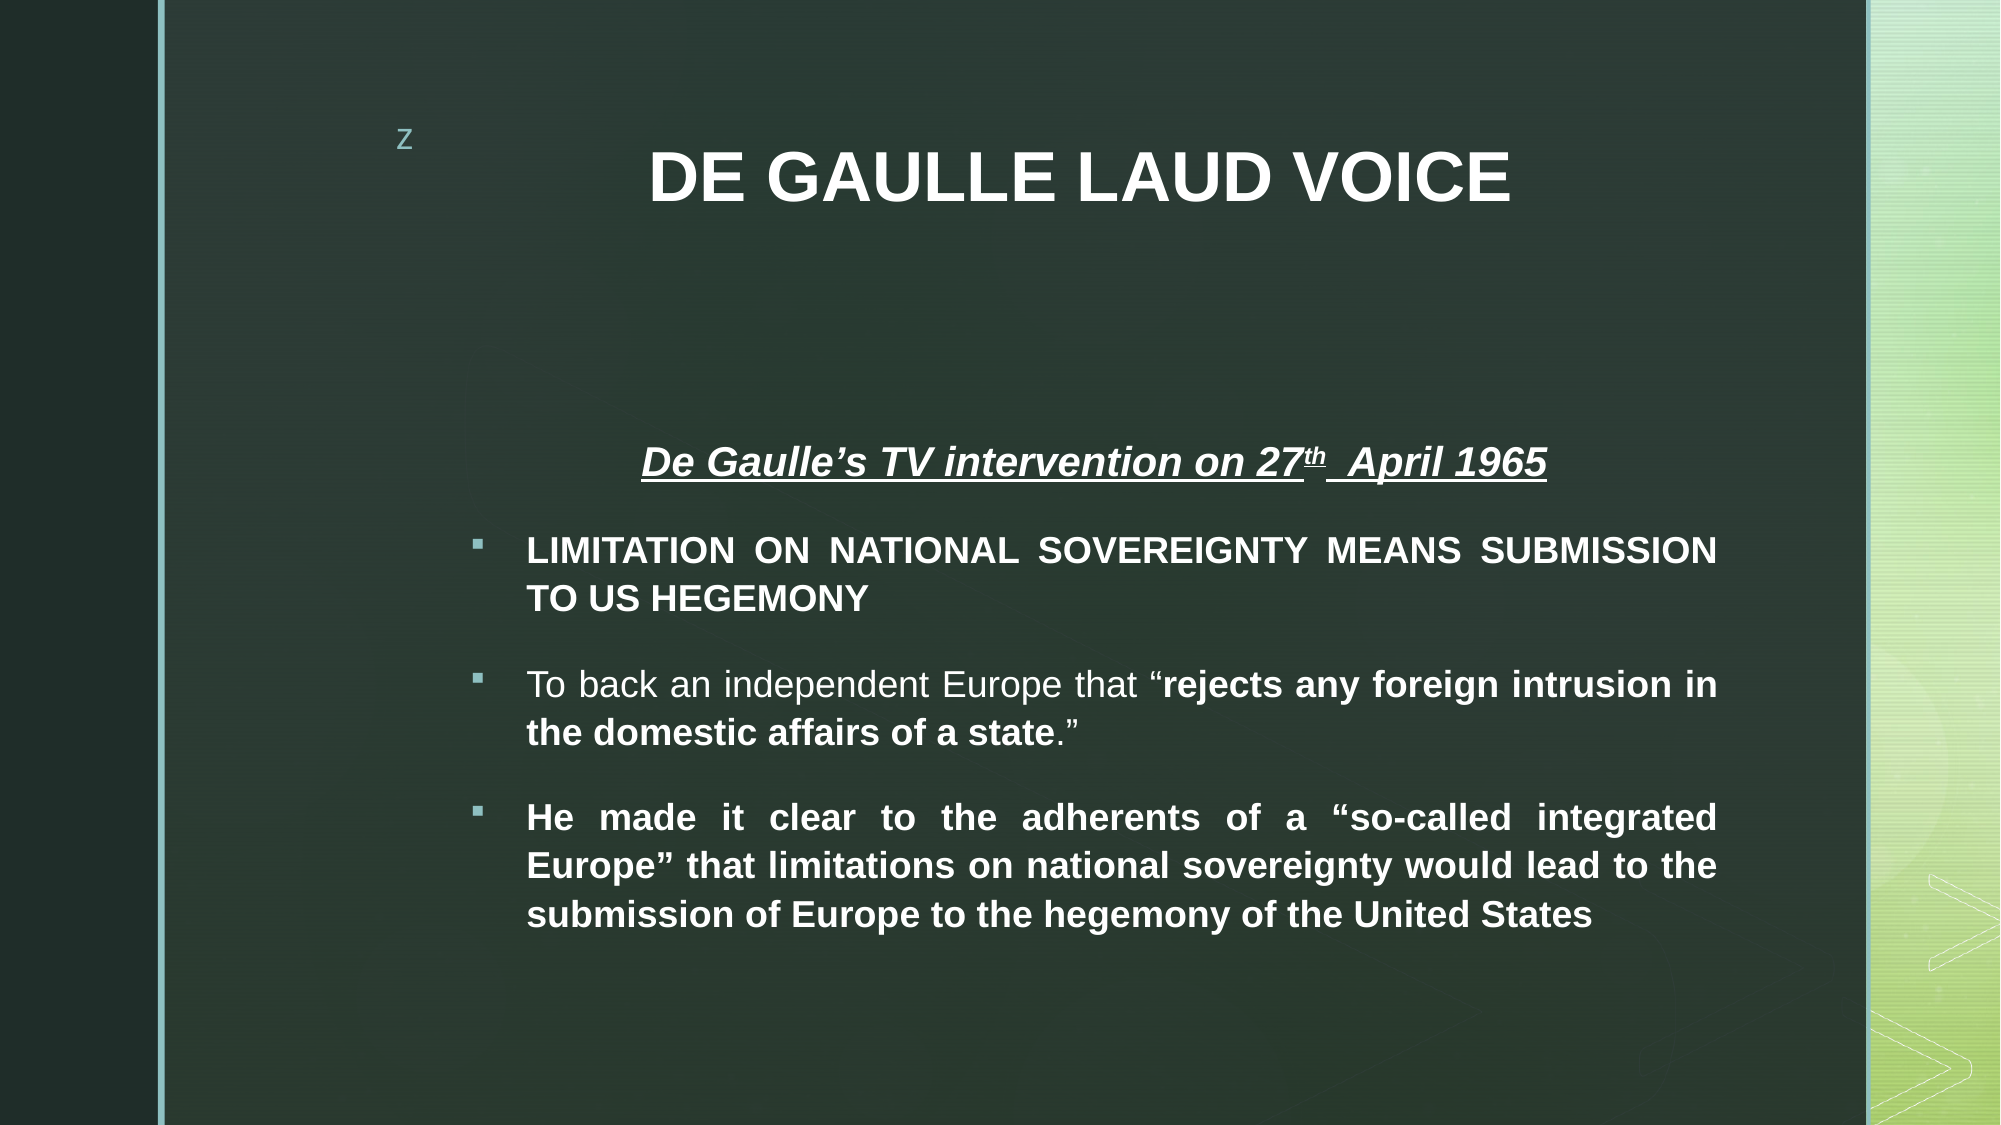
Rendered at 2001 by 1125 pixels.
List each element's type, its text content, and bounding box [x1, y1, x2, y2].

list De Gaulle’s TV intervention on 27th April 1965 LIMITATION ON NATIONAL SOVEREIGNTY MEANS SUBMISSION TO US HEGEMONY To back an independent Europe that “rejects any foreign intrusion in the domestic affairs of a state.” He made it clear to the adherents of a “so-called integrated Europe” that limitations on national sovereignty would lead to the submission of Europe to the hegemony of the United States [454, 336, 1734, 993]
title DE GAULLE LAUD VOICE [428, 132, 1734, 310]
picture [1871, 0, 2001, 1125]
